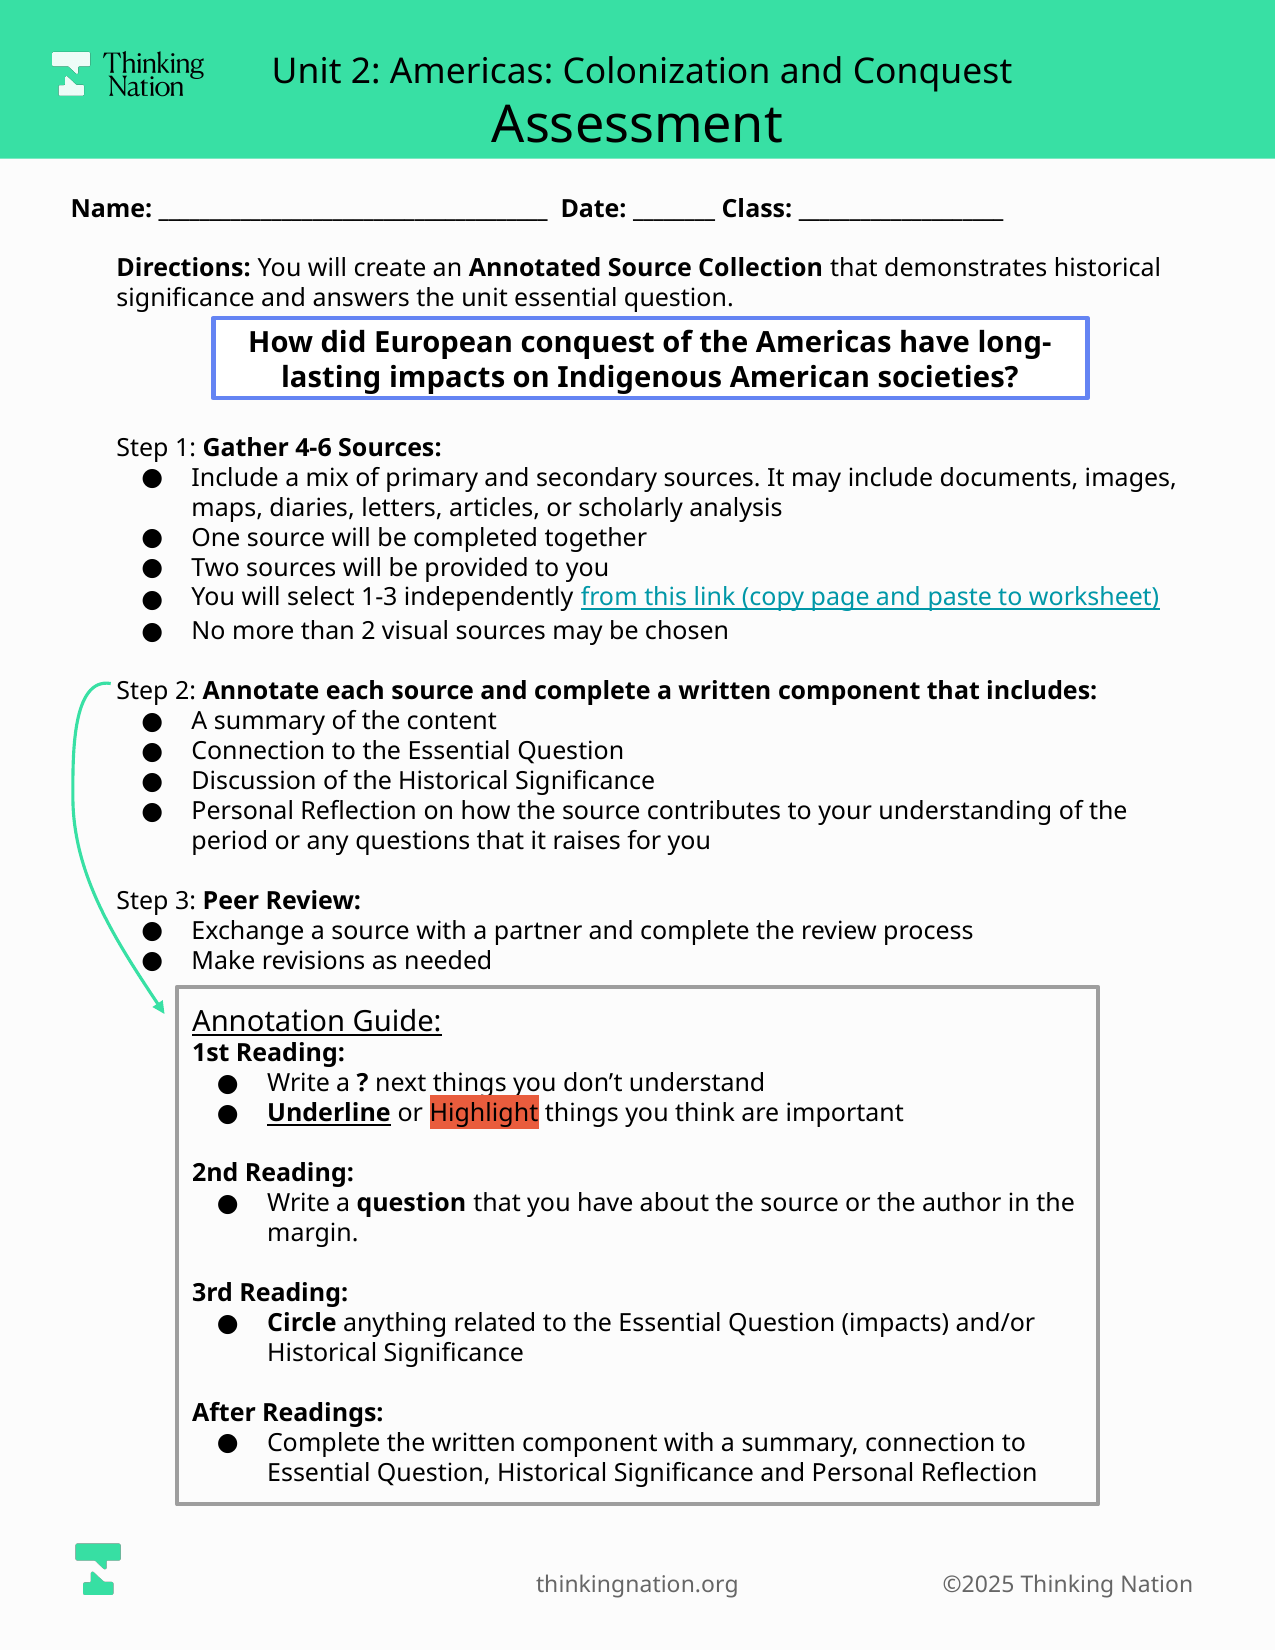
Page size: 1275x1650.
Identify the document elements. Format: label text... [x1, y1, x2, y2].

text_box thinkingnation.org [486, 1553, 789, 1605]
text_box Unit 2: Americas: Colonization and Conquest Assessment [0, 0, 1275, 159]
text_box [72, 683, 165, 1014]
text_box ©2025 Thinking Nation [907, 1553, 1210, 1605]
text_box How did European conquest of the Americas have long-lasting impacts on Indigenous American societies? [213, 318, 1088, 399]
text_box Annotation Guide: 1st Reading: Write a ? next things you don’t understand Underline or Highlight things you think are important 2nd Reading: Write a question that you have about the source or the author in the margin. 3rd Reading: Circle anything related to the Essential Question (impacts) and/or Historical Significance After Readings: Complete the written component with a summary, connection to Essential Question, Historical Significance and Personal Reflection [176, 986, 1099, 1505]
text_box Directions: You will create an Annotated Source Collection that demonstrates historical significance and answers the unit essential question. Step 1: Gather 4-6 Sources: Include a mix of primary and secondary sources. It may include documents, images, maps, diaries, letters, articles, or scholarly analysis One source will be completed together Two sources will be provided to you You will select 1-3 independently from this link (copy page and paste to worksheet) No more than 2 visual sources may be chosen Step 2: Annotate each source and complete a written component that includes: A summary of the content Connection to the Essential Question Discussion of the Historical Significance Personal Reflection on how the source contributes to your understanding of the period or any questions that it raises for you Step 3: Peer Review: Exchange a source with a partner and complete the review process Make revisions as needed [101, 236, 1200, 1020]
picture [35, 37, 210, 110]
picture [62, 1533, 134, 1605]
text_box Name: ______________________________________ Date: ________ Class: ____________________ [55, 177, 1223, 237]
